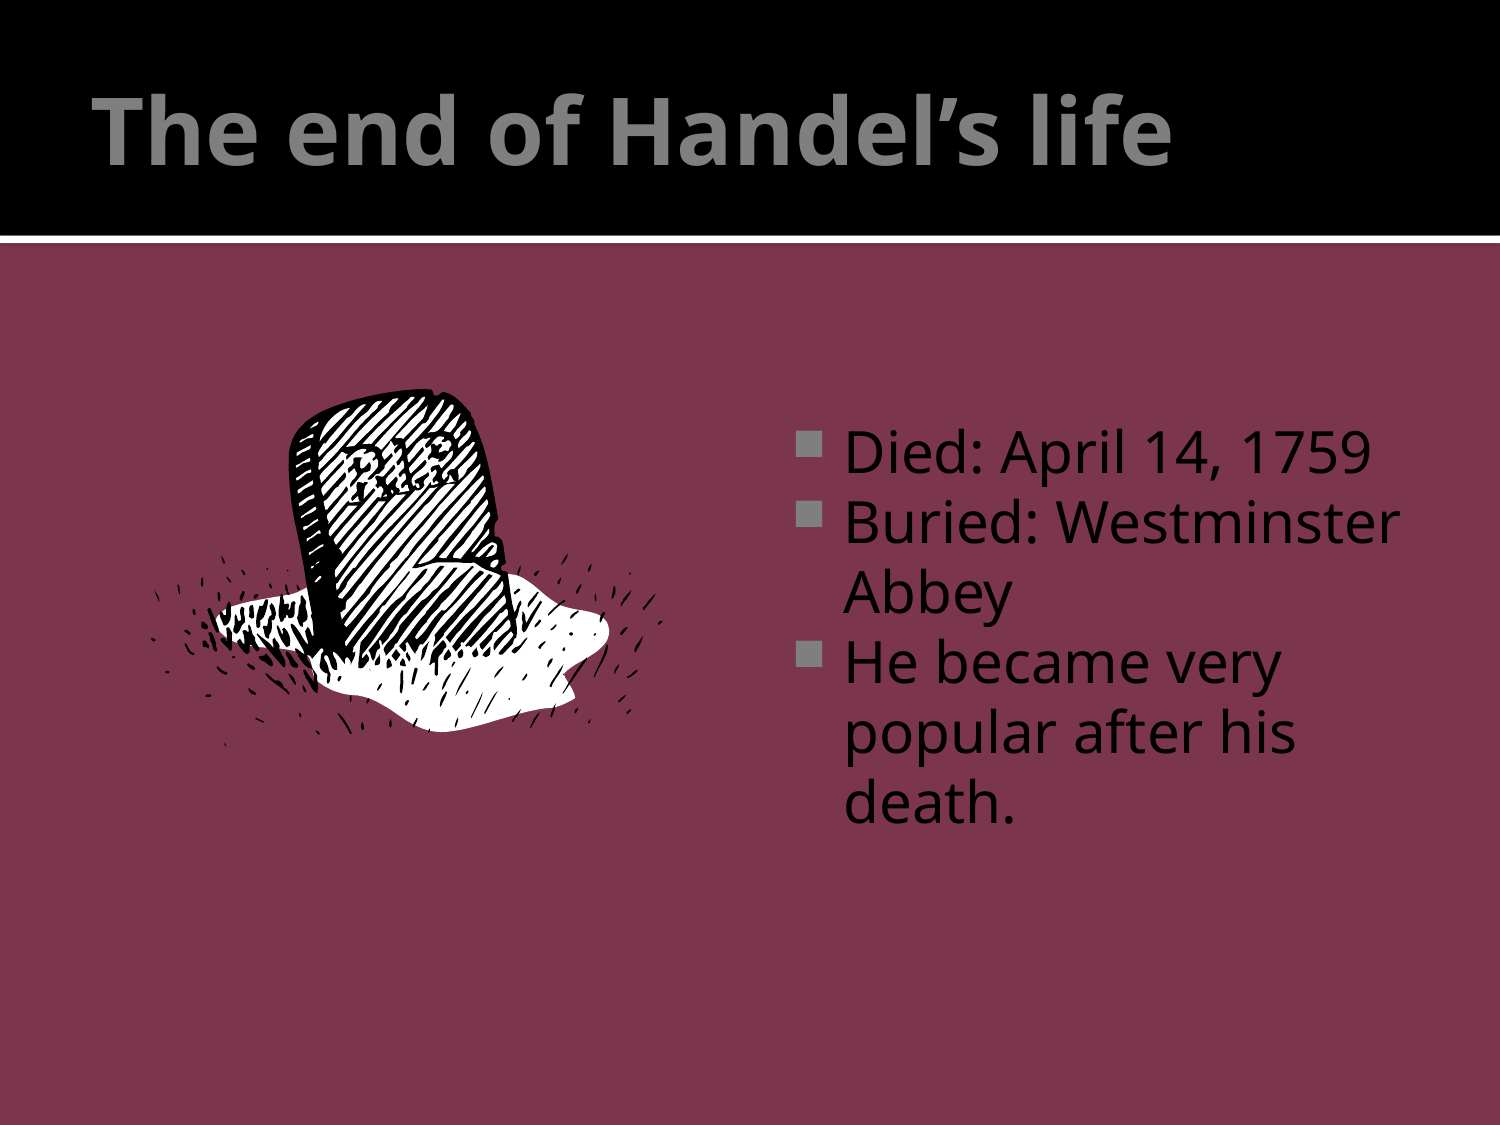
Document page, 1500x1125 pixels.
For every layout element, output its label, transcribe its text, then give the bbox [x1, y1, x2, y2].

picture [149, 387, 663, 747]
title The end of Handel’s life [75, 24, 1425, 231]
list Died: April 14, 1759 Buried: Westminster Abbey He became very popular after his death. [762, 399, 1425, 1125]
